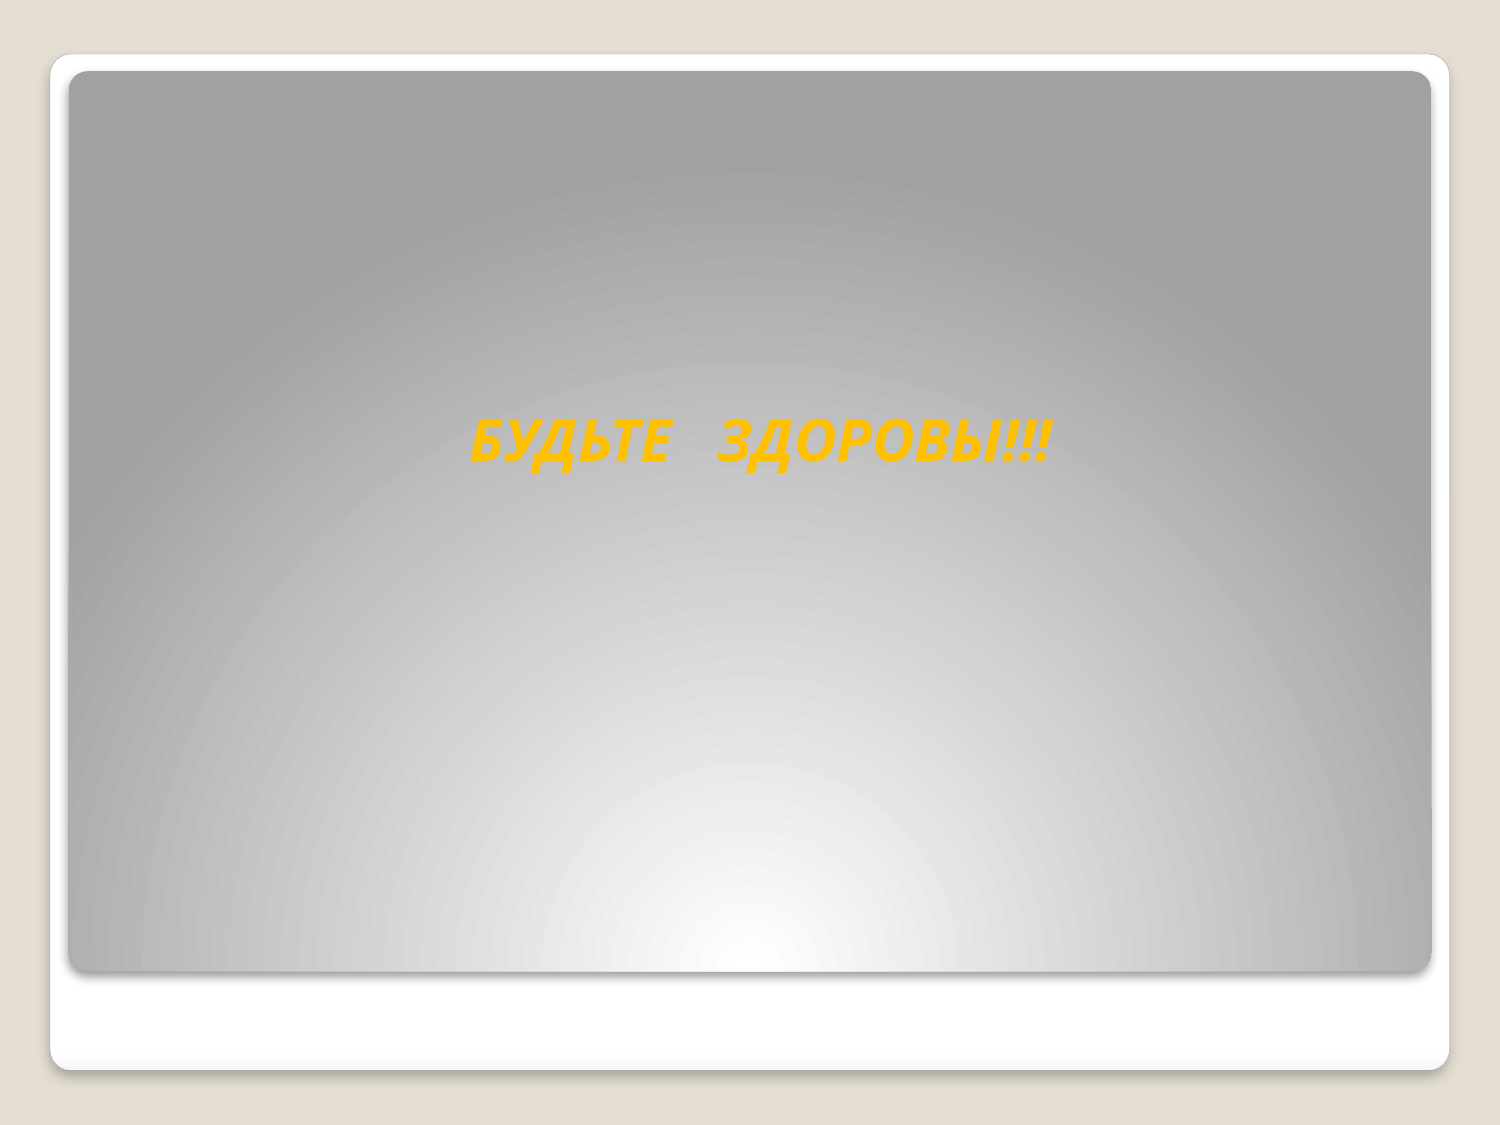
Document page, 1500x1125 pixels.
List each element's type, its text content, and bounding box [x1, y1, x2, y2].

list БУДЬТЕ ЗДОРОВЫ!!! [82, 86, 1425, 774]
